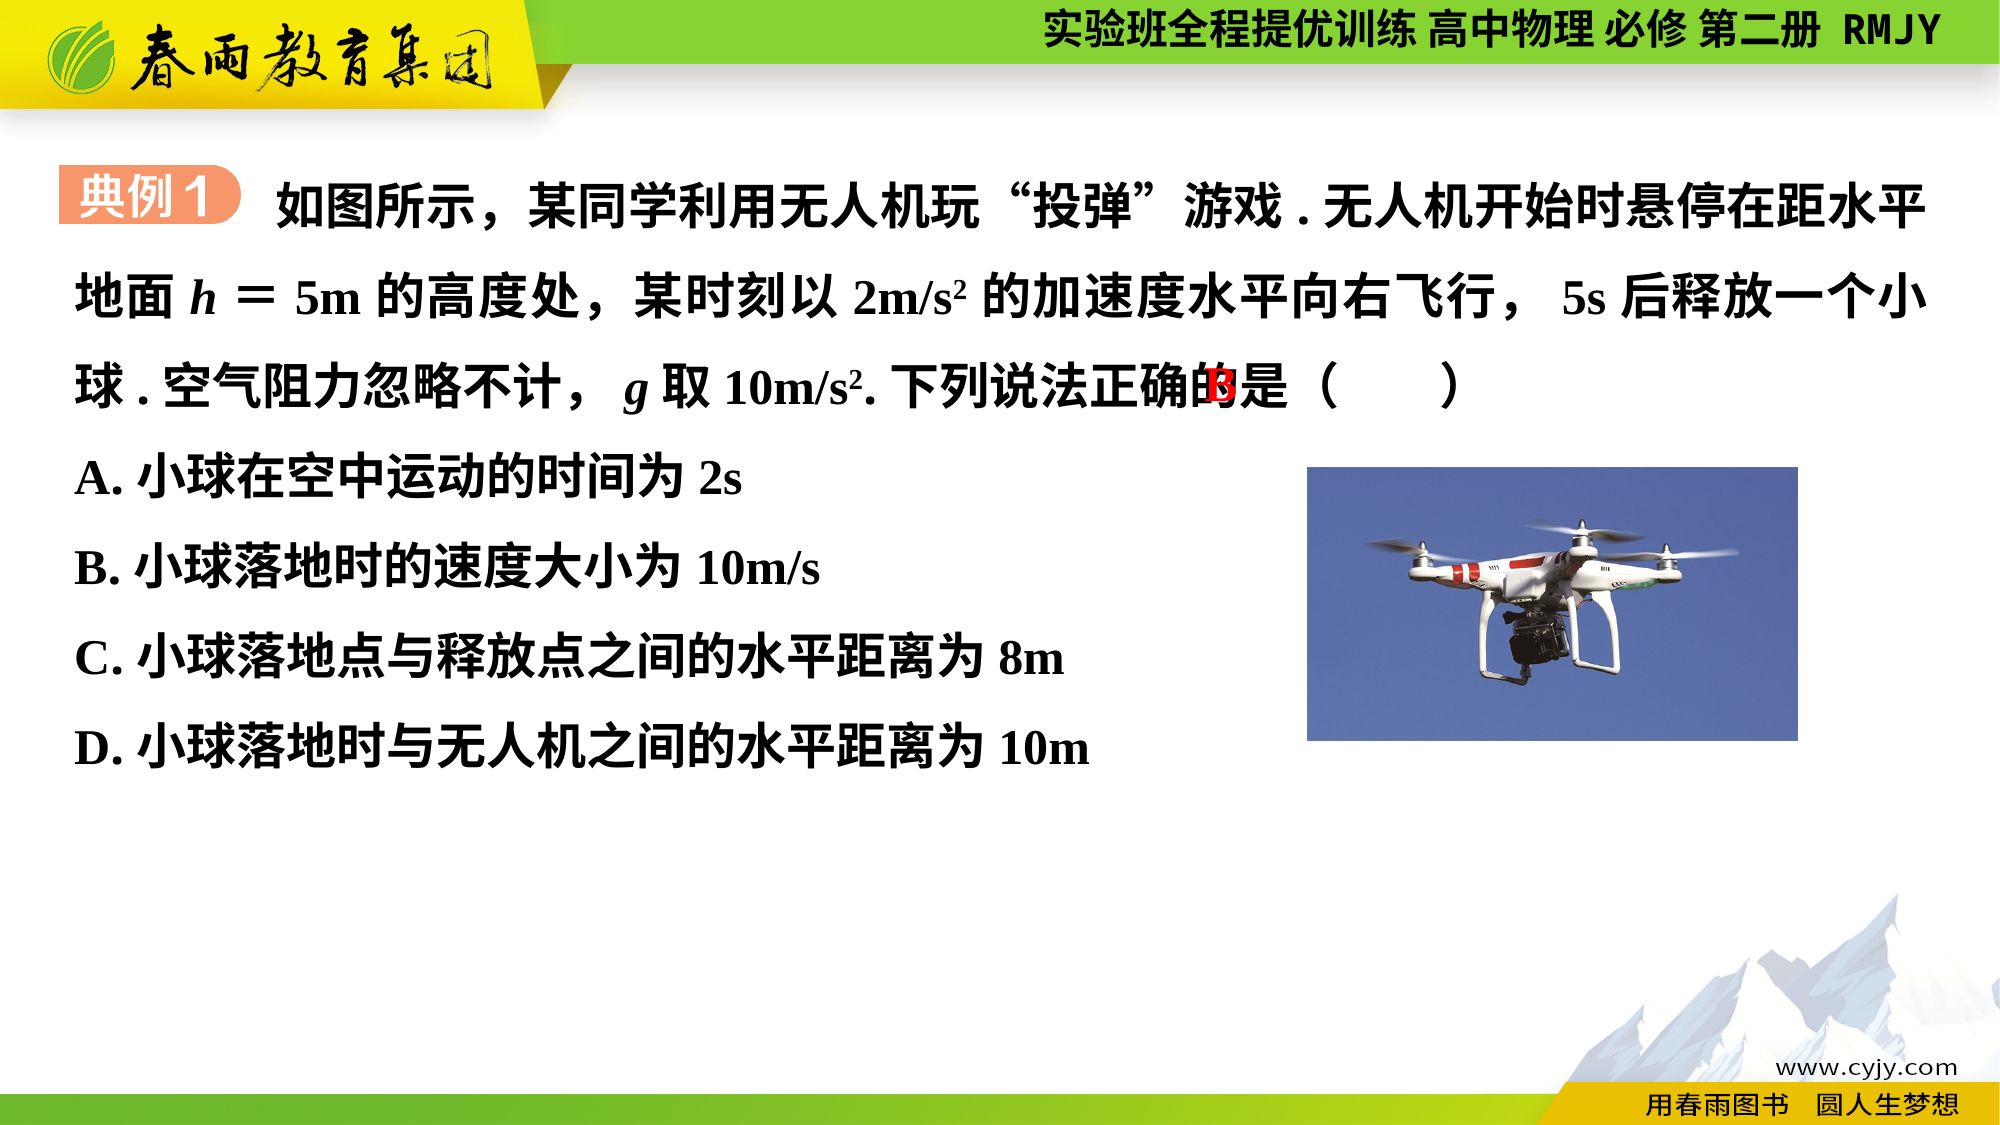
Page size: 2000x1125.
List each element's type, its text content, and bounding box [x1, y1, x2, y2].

text_box B [1189, 314, 1253, 420]
picture [0, 0, 2000, 1125]
